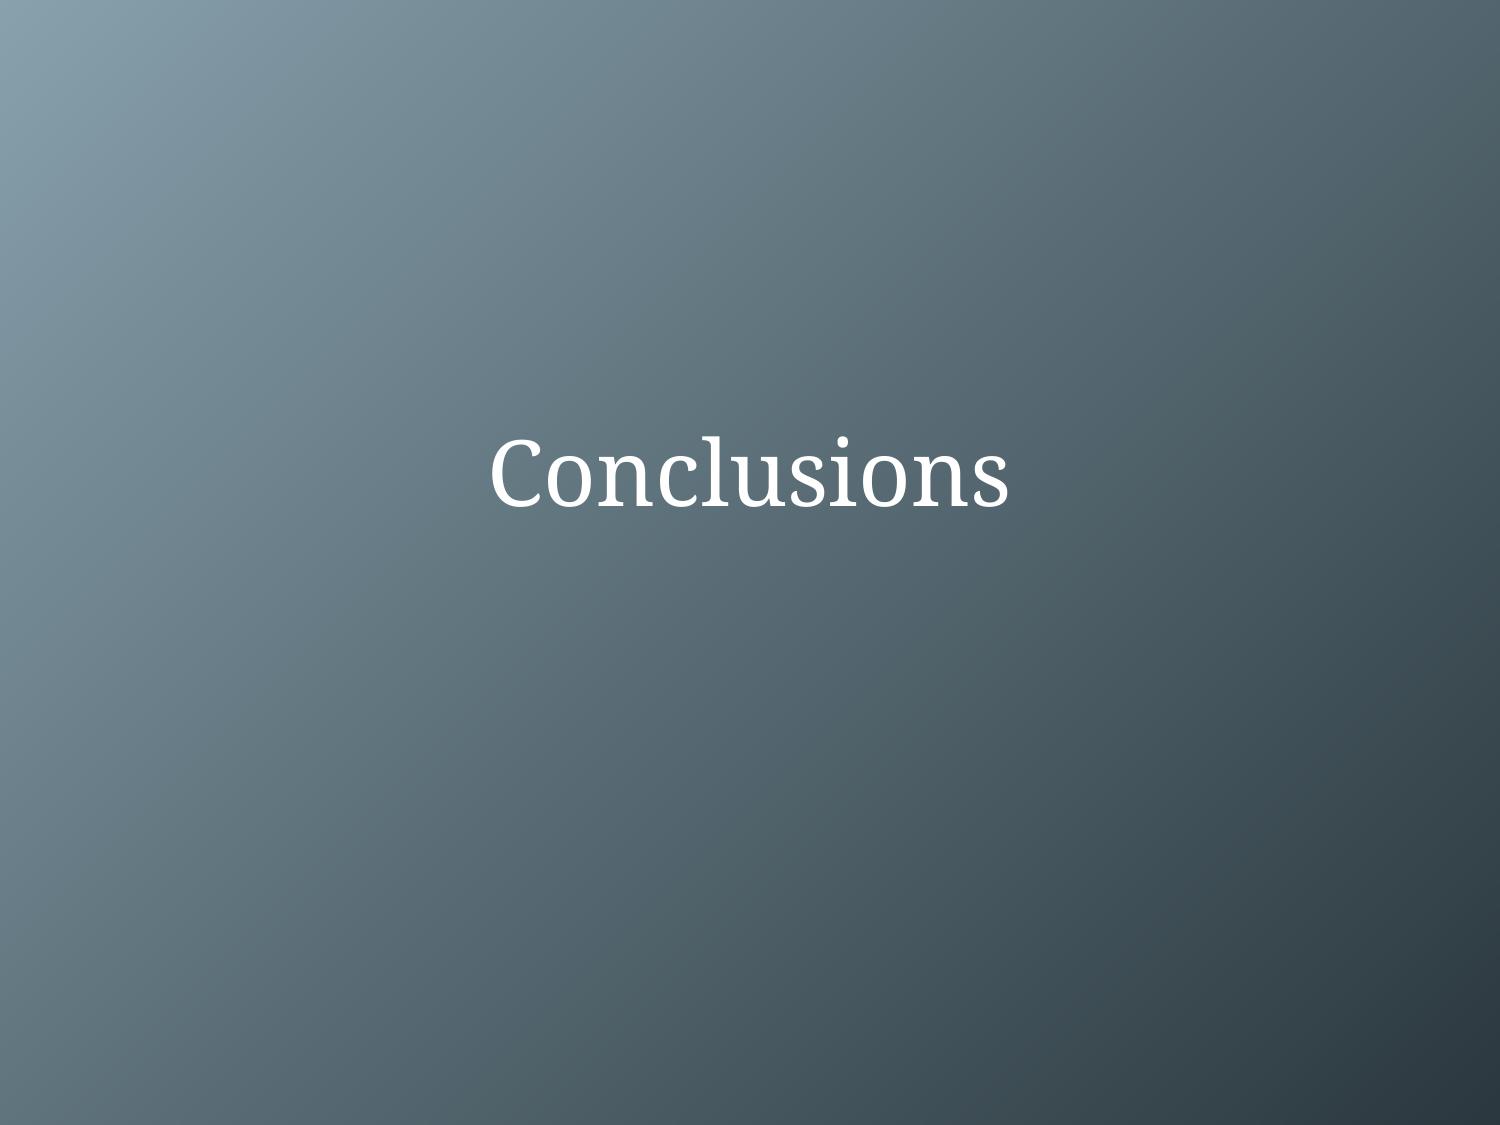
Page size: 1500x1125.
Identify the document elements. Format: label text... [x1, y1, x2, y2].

title Conclusions [112, 349, 1388, 591]
